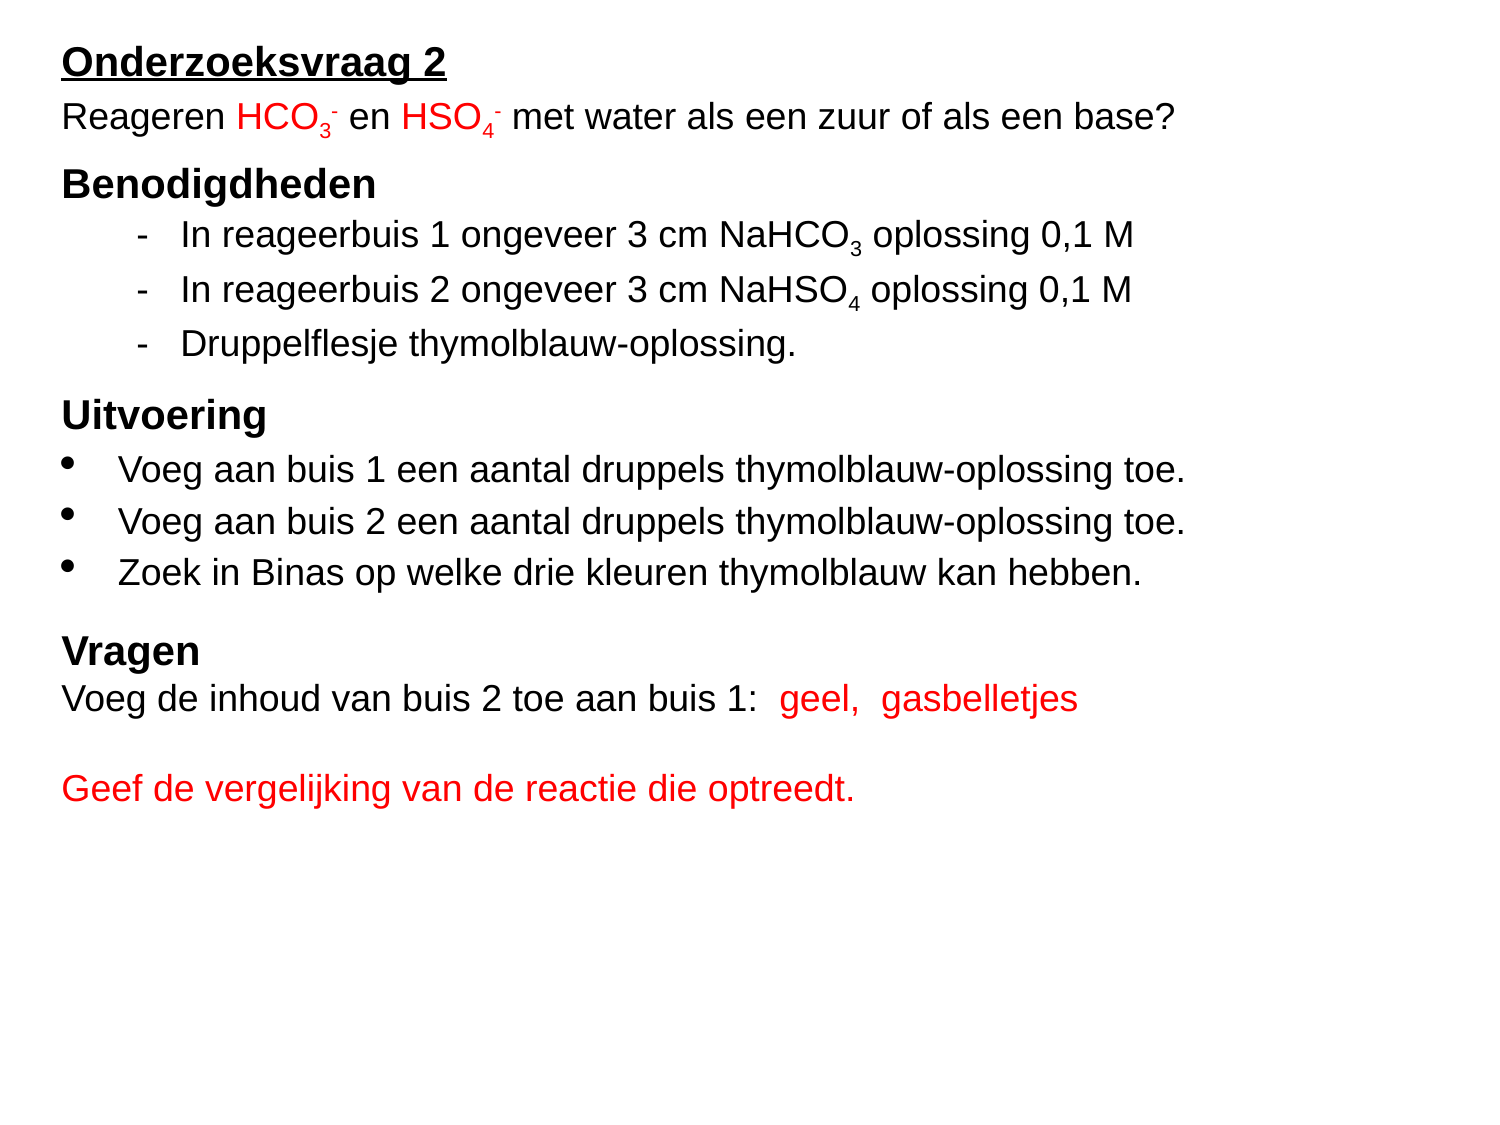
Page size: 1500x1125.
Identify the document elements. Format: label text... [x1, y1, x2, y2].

text_box Onderzoeksvraag 2 Reageren HCO3- en HSO4- met water als een zuur of als een base? Benodigdheden - In reageerbuis 1 ongeveer 3 cm NaHCO3 oplossing 0,1 M - In reageerbuis 2 ongeveer 3 cm NaHSO4 oplossing 0,1 M - Druppelflesje thymolblauw-oplossing. Uitvoering Voeg aan buis 1 een aantal druppels thymolblauw-oplossing toe. Voeg aan buis 2 een aantal druppels thymolblauw-oplossing toe. Zoek in Binas op welke drie kleuren thymolblauw kan hebben. Vragen Voeg de inhoud van buis 2 toe aan buis 1: geel, gasbelletjes Geef de vergelijking van de reactie die optreedt. [46, 19, 1454, 874]
